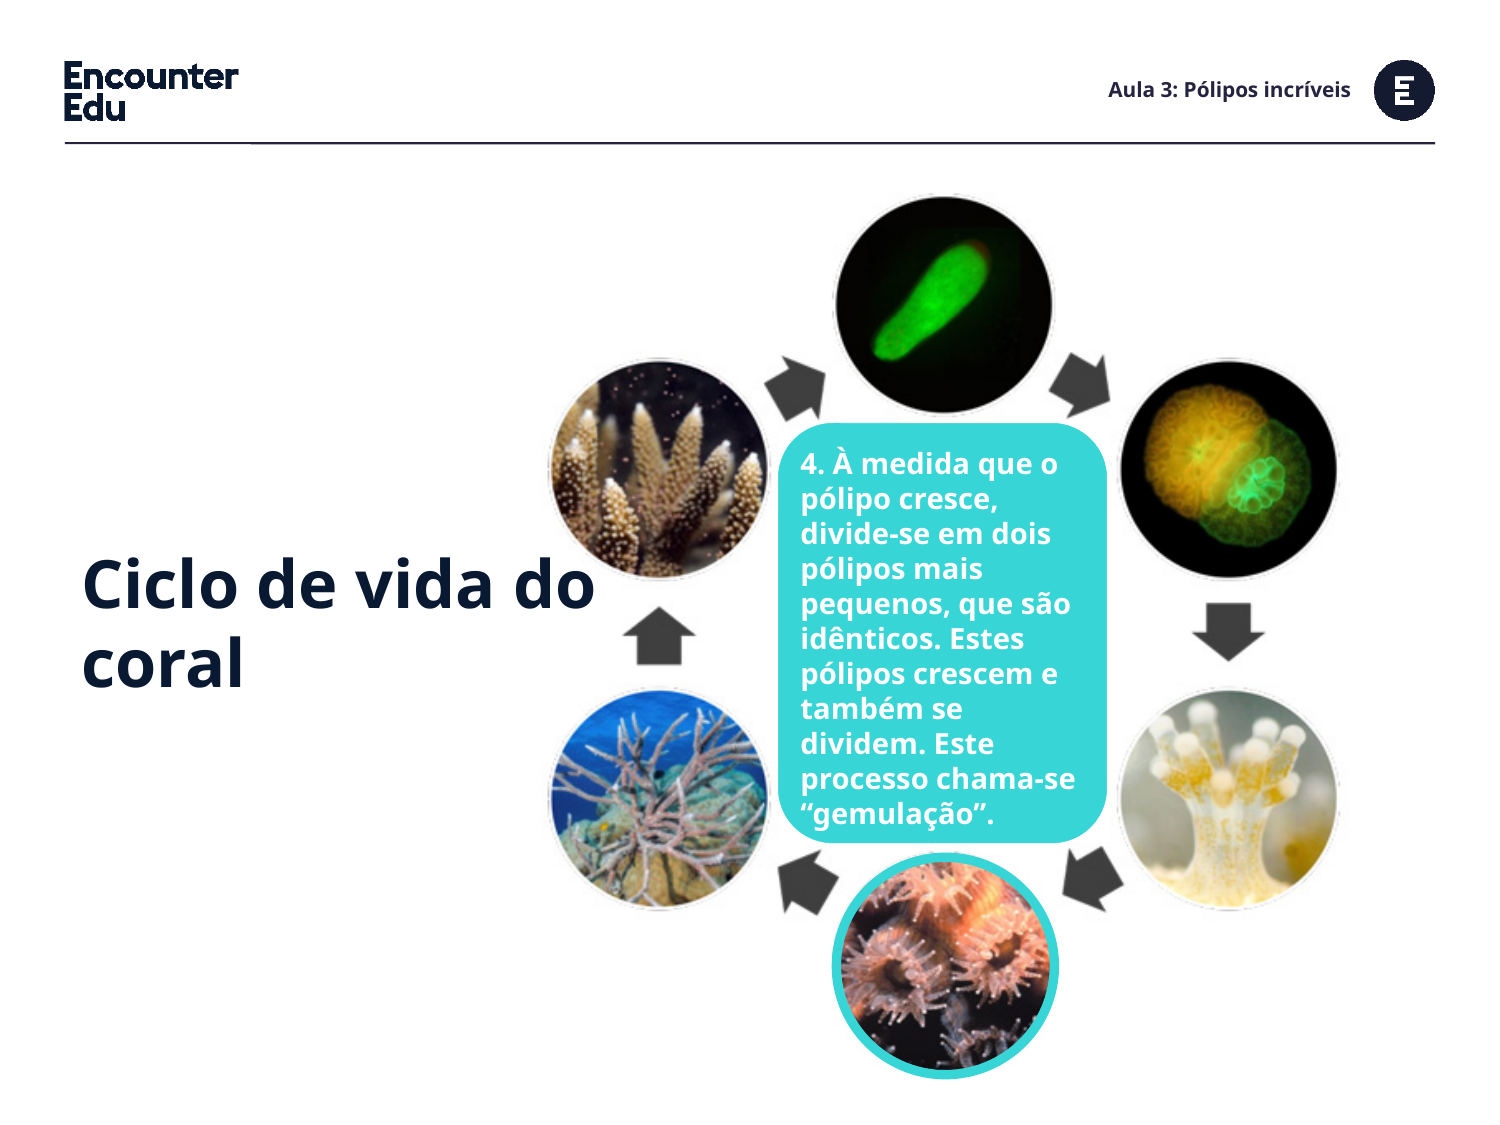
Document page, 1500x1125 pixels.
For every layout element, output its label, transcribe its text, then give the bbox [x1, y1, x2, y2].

picture [1372, 58, 1436, 122]
title Aula 3: Pólipos incríveis [749, 67, 1359, 114]
text_box Ciclo de vida do coral [73, 533, 408, 709]
picture [408, 192, 1477, 1075]
picture [60, 59, 243, 122]
